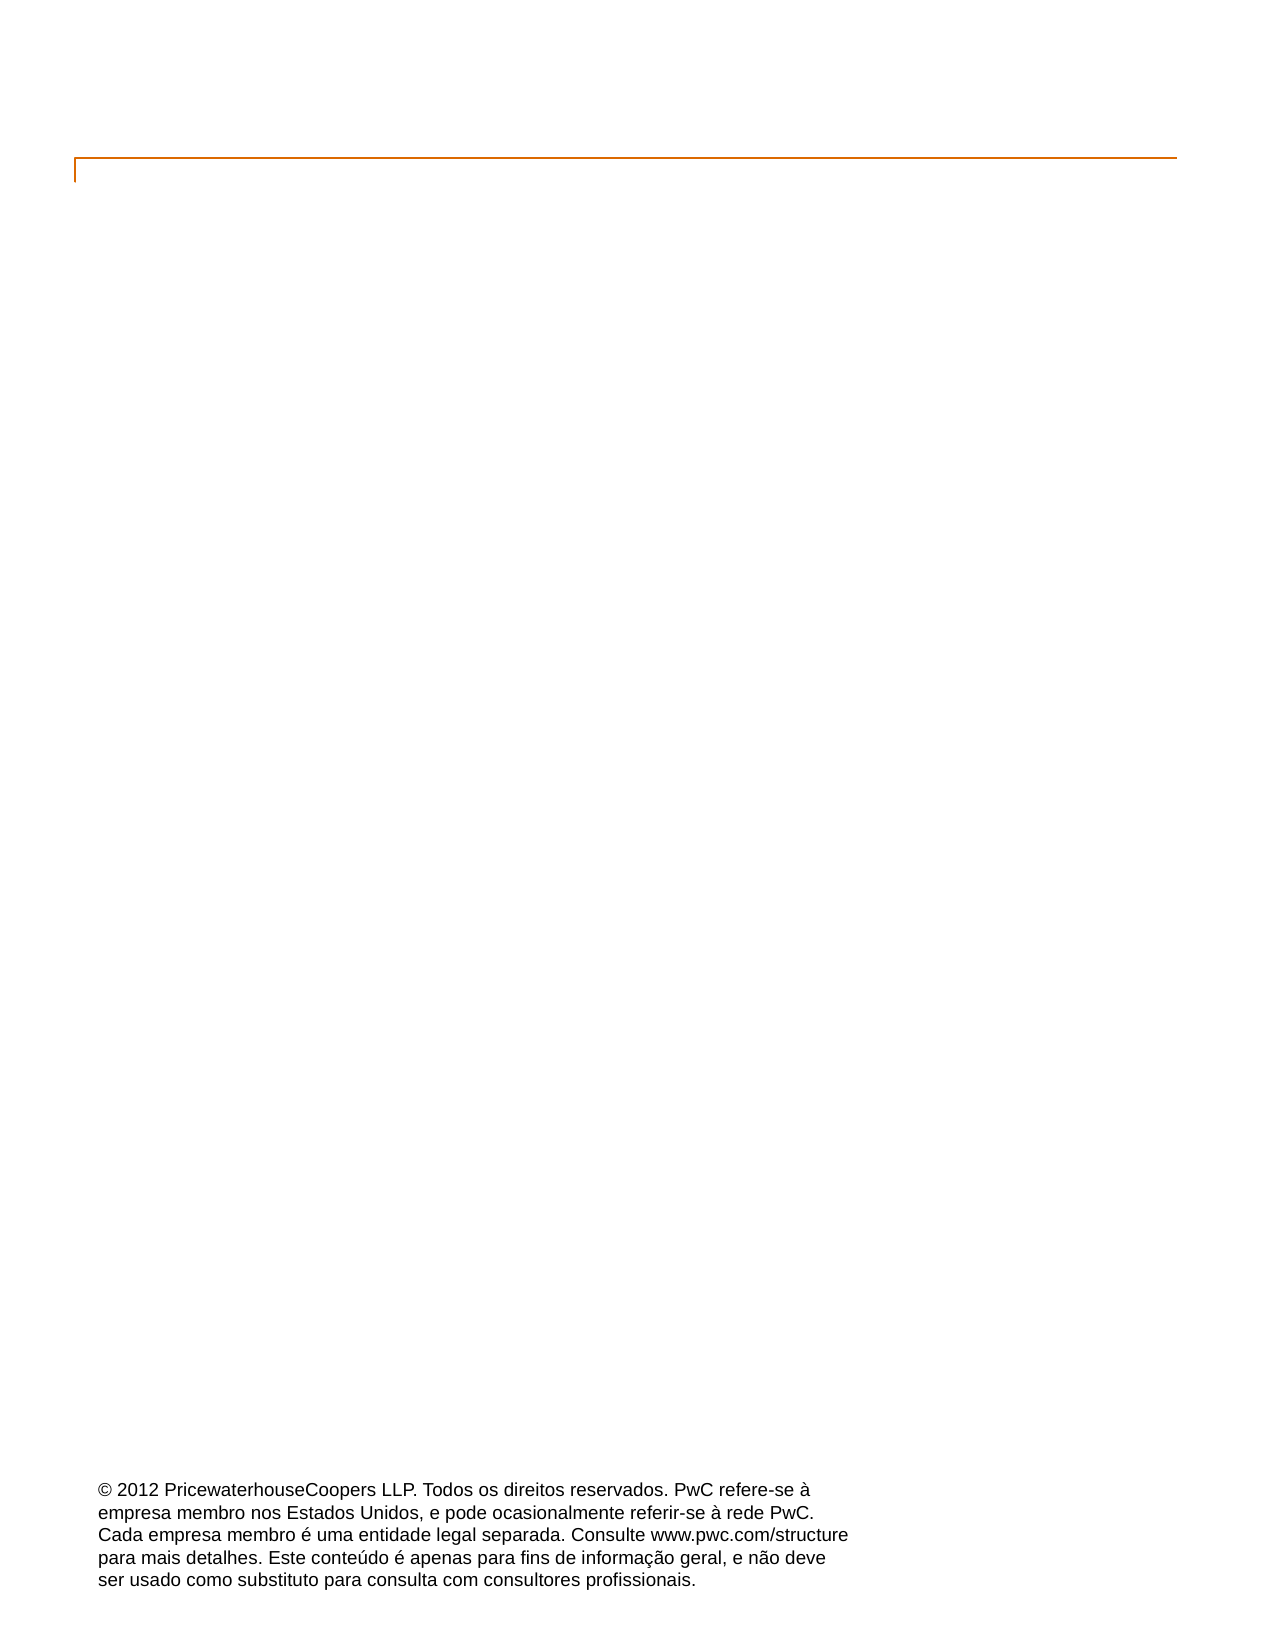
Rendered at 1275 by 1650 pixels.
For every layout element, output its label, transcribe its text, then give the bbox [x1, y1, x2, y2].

list © 2012 PricewaterhouseCoopers LLP. Todos os direitos reservados. PwC refere-se à empresa membro nos Estados Unidos, e pode ocasionalmente referir-se à rede PwC. Cada empresa membro é uma entidade legal separada. Consulte www.pwc.com/structure para mais detalhes. Este conteúdo é apenas para fins de informação geral, e não deve ser usado como substituto para consulta com consultores profissionais. [98, 648, 850, 1591]
